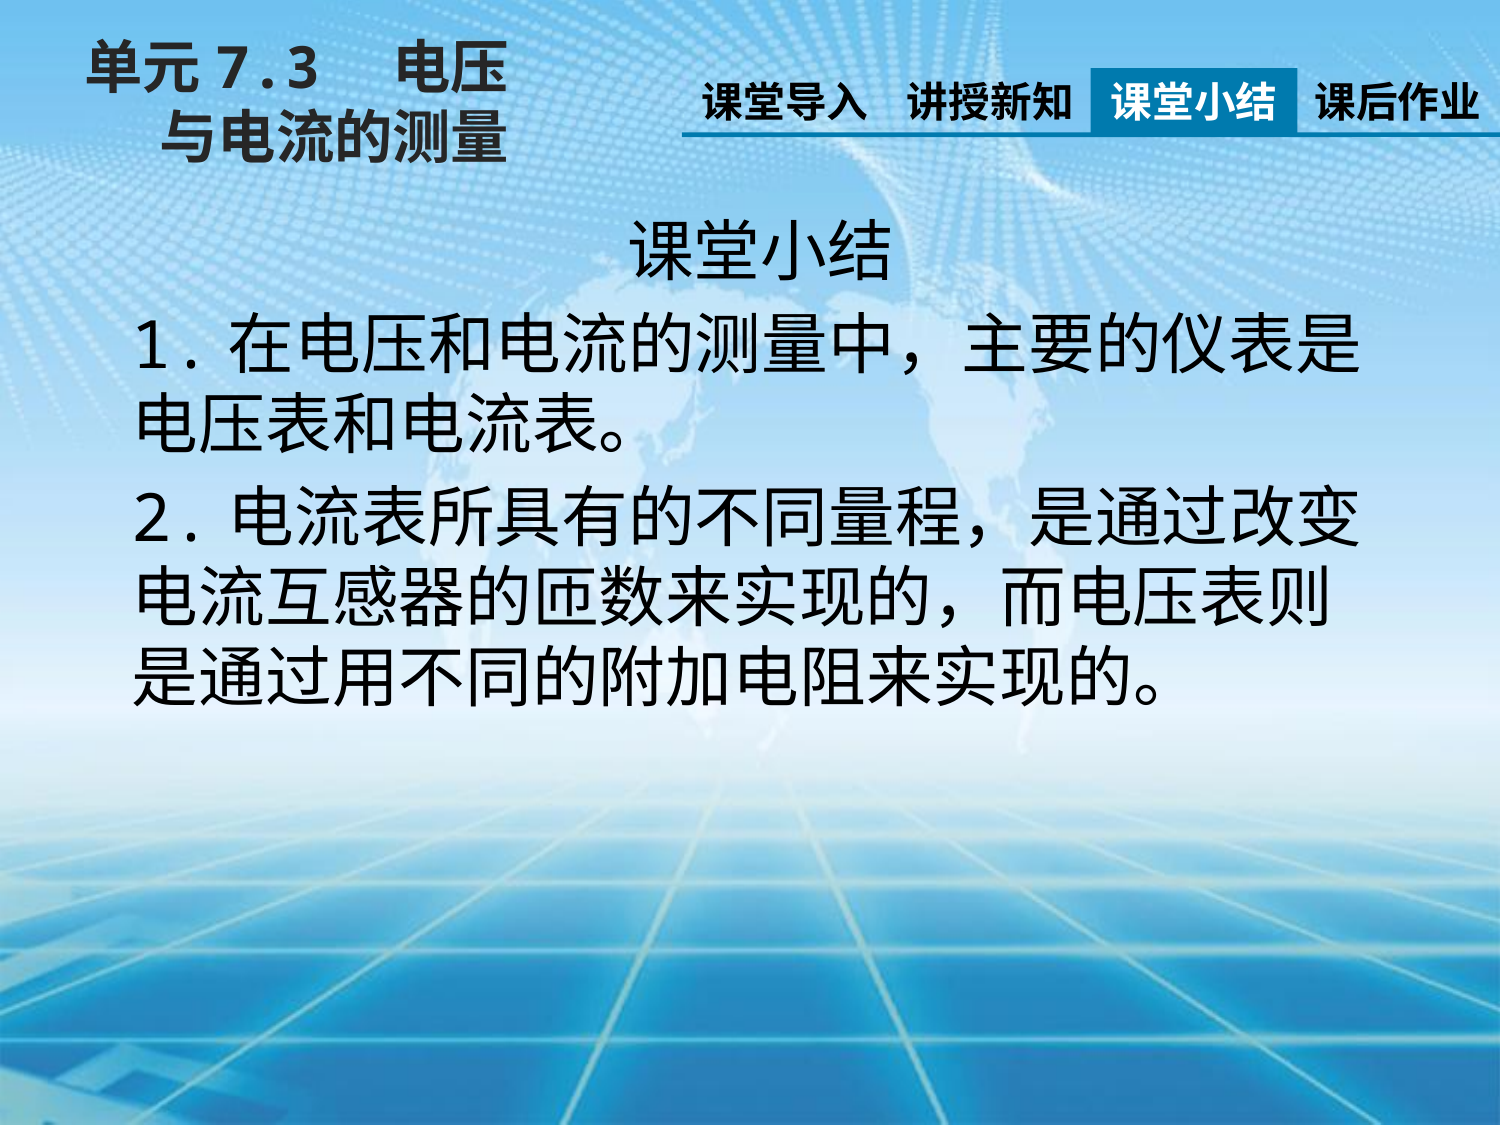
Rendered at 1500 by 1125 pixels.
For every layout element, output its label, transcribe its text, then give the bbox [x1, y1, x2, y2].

picture [0, 0, 1500, 1125]
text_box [16, 22, 1500, 179]
text_box 课堂小结 1.在电压和电流的测量中，主要的仪表是电压表和电流表。 2.电流表所具有的不同量程，是通过改变电流互感器的匝数来实现的，而电压表则是通过用不同的附加电阻来实现的。 [116, 217, 1405, 1055]
